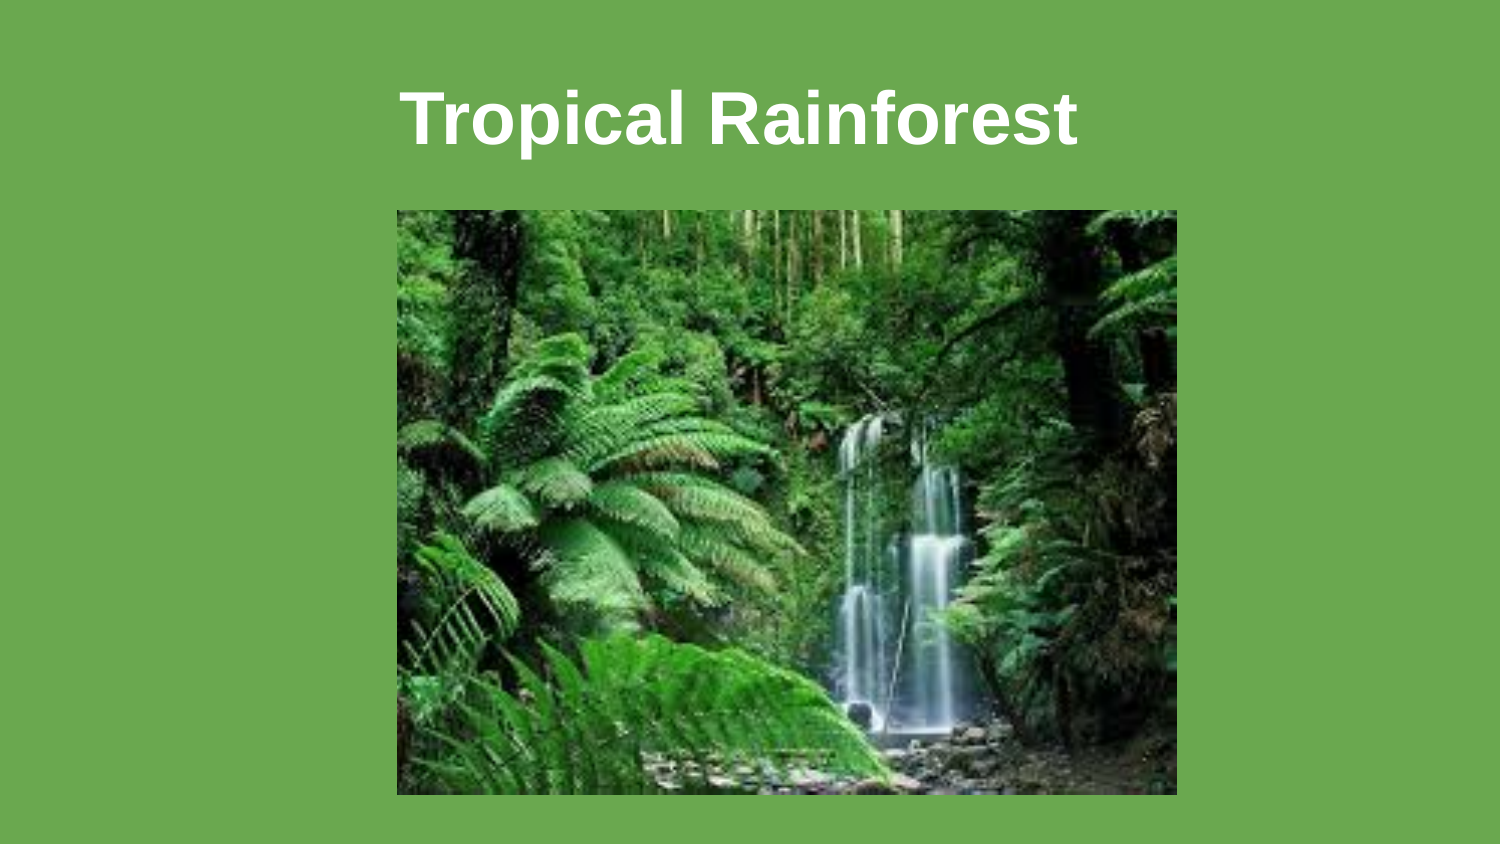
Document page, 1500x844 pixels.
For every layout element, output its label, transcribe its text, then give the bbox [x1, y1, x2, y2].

picture [396, 210, 1177, 795]
title Tropical Rainforest [75, 33, 1425, 175]
